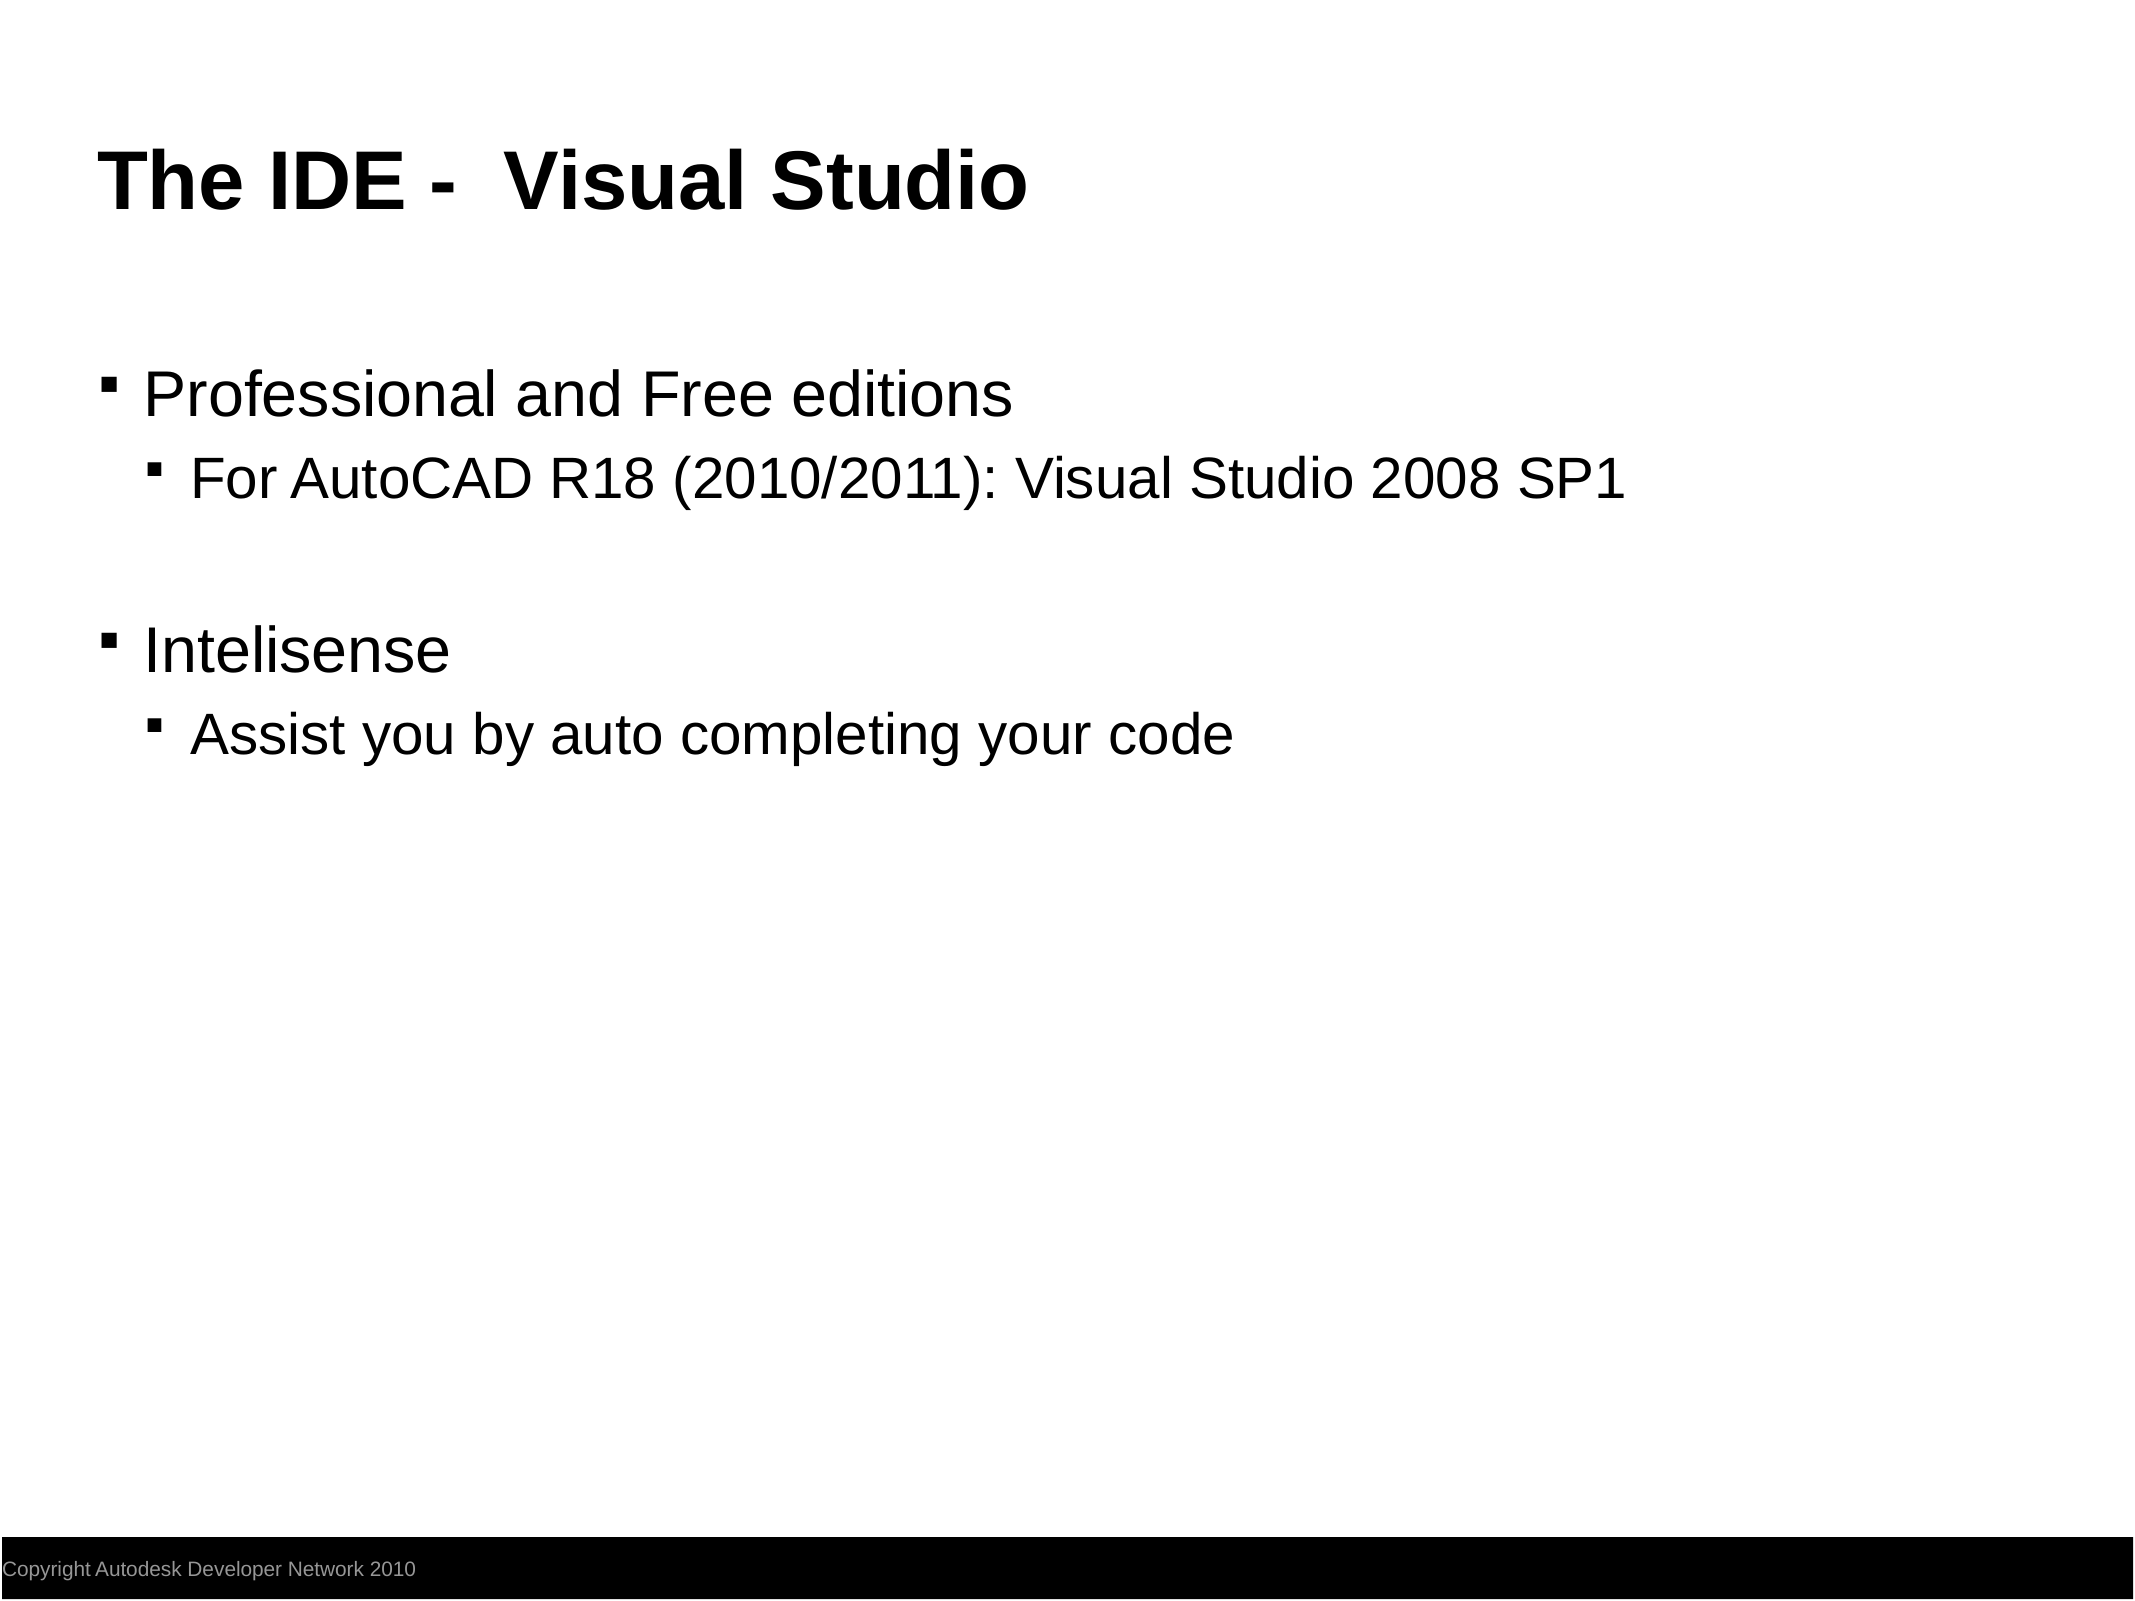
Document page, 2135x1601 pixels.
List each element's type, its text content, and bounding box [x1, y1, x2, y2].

list Professional and Free editions For AutoCAD R18 (2010/2011): Visual Studio 2008 SP1 Intelisense Assist you by auto completing your code [96, 351, 2028, 1452]
title The IDE - Visual Studio [96, 59, 2028, 293]
